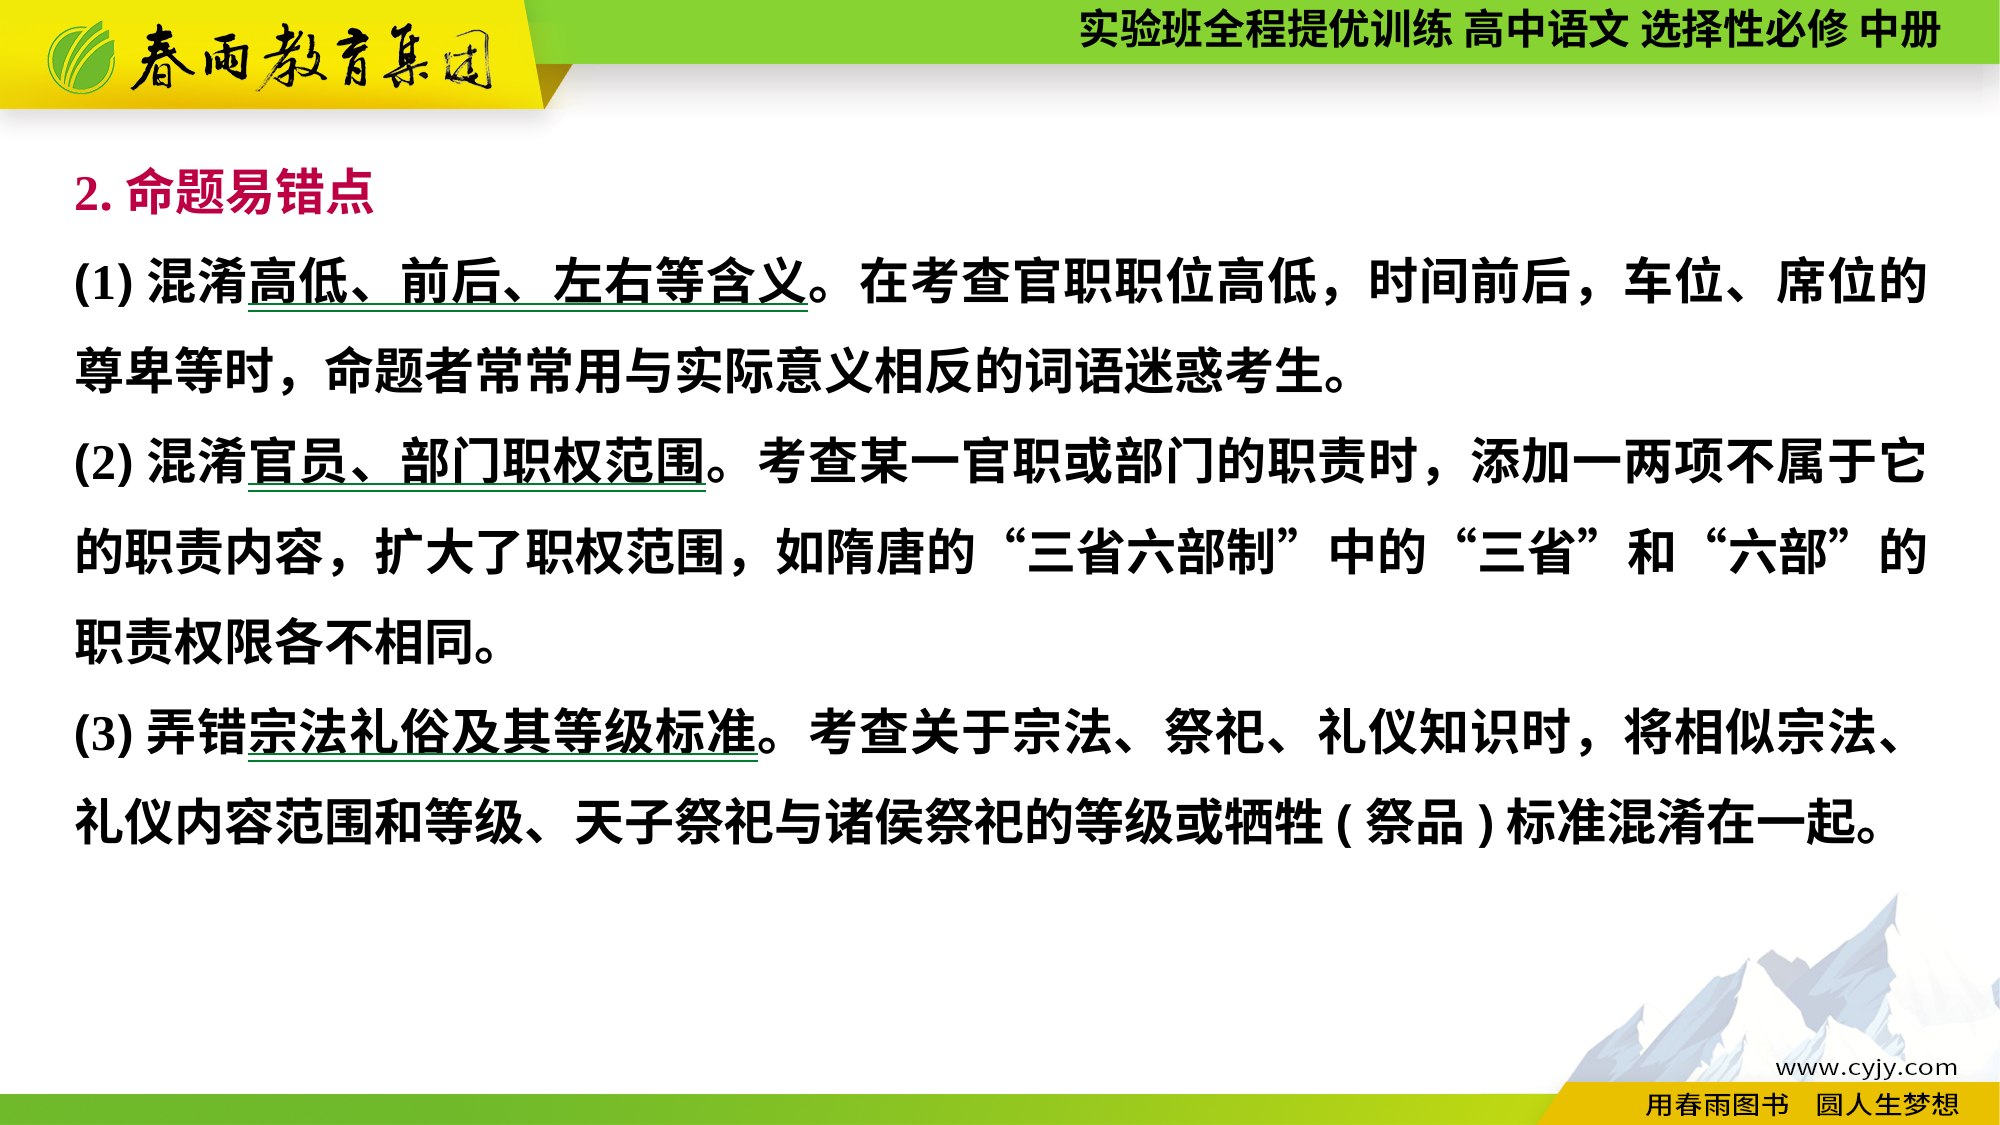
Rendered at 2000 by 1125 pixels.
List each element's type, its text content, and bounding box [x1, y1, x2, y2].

picture [0, 0, 2000, 1125]
list 2.命题易错点 (1)混淆高低、前后、左右等含义。在考查官职职位高低，时间前后，车位、席位的尊卑等时，命题者常常用与实际意义相反的词语迷惑考生。 (2)混淆官员、部门职权范围。考查某一官职或部门的职责时，添加一两项不属于它的职责内容，扩大了职权范围，如隋唐的“三省六部制”中的“三省”和“六部”的职责权限各不相同。 (3)弄错宗法礼俗及其等级标准。考查关于宗法、祭祀、礼仪知识时，将相似宗法、礼仪内容范围和等级、天子祭祀与诸侯祭祀的等级或牺牲(祭品)标准混淆在一起。 [59, 122, 1944, 865]
